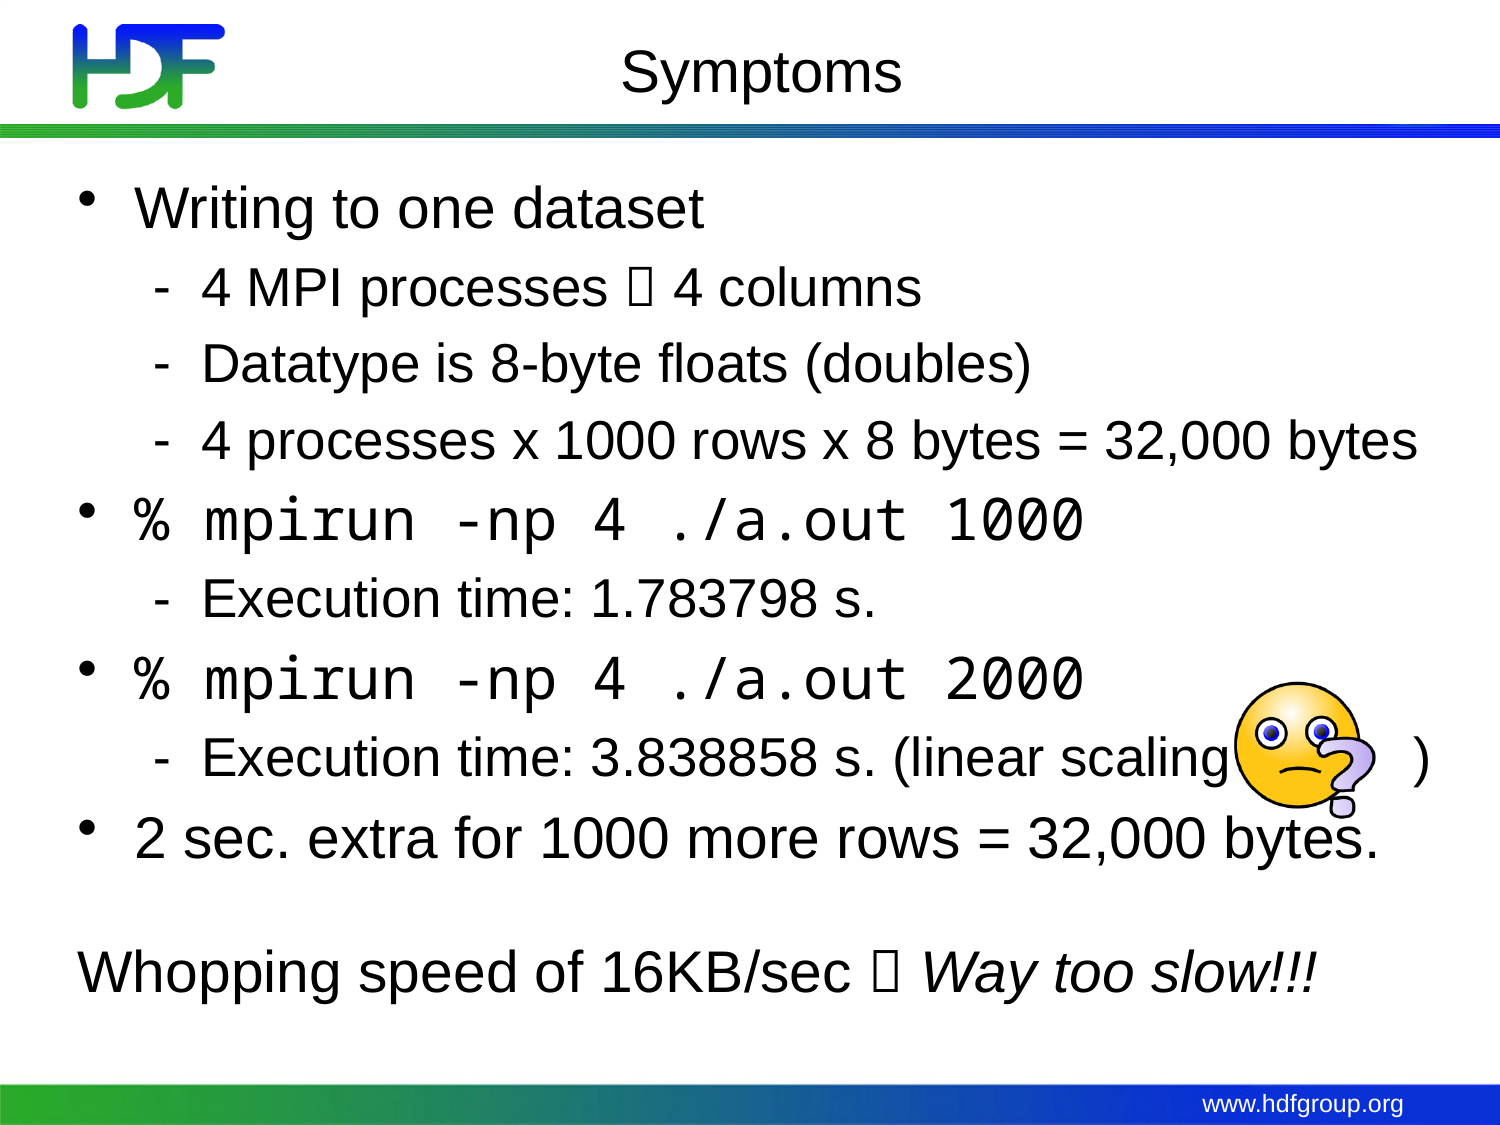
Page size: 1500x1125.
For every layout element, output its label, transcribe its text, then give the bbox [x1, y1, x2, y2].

picture [0, 0, 1500, 1125]
list Writing to one dataset 4 MPI processes  4 columns Datatype is 8-byte floats (doubles) 4 processes x 1000 rows x 8 bytes = 32,000 bytes % mpirun -np 4 ./a.out 1000 Execution time: 1.783798 s. % mpirun -np 4 ./a.out 2000 Execution time: 3.838858 s. (linear scaling ) 2 sec. extra for 1000 more rows = 32,000 bytes. Whopping speed of 16KB/sec  Way too slow!!! [62, 162, 1450, 1063]
title Symptoms [187, 24, 1338, 113]
